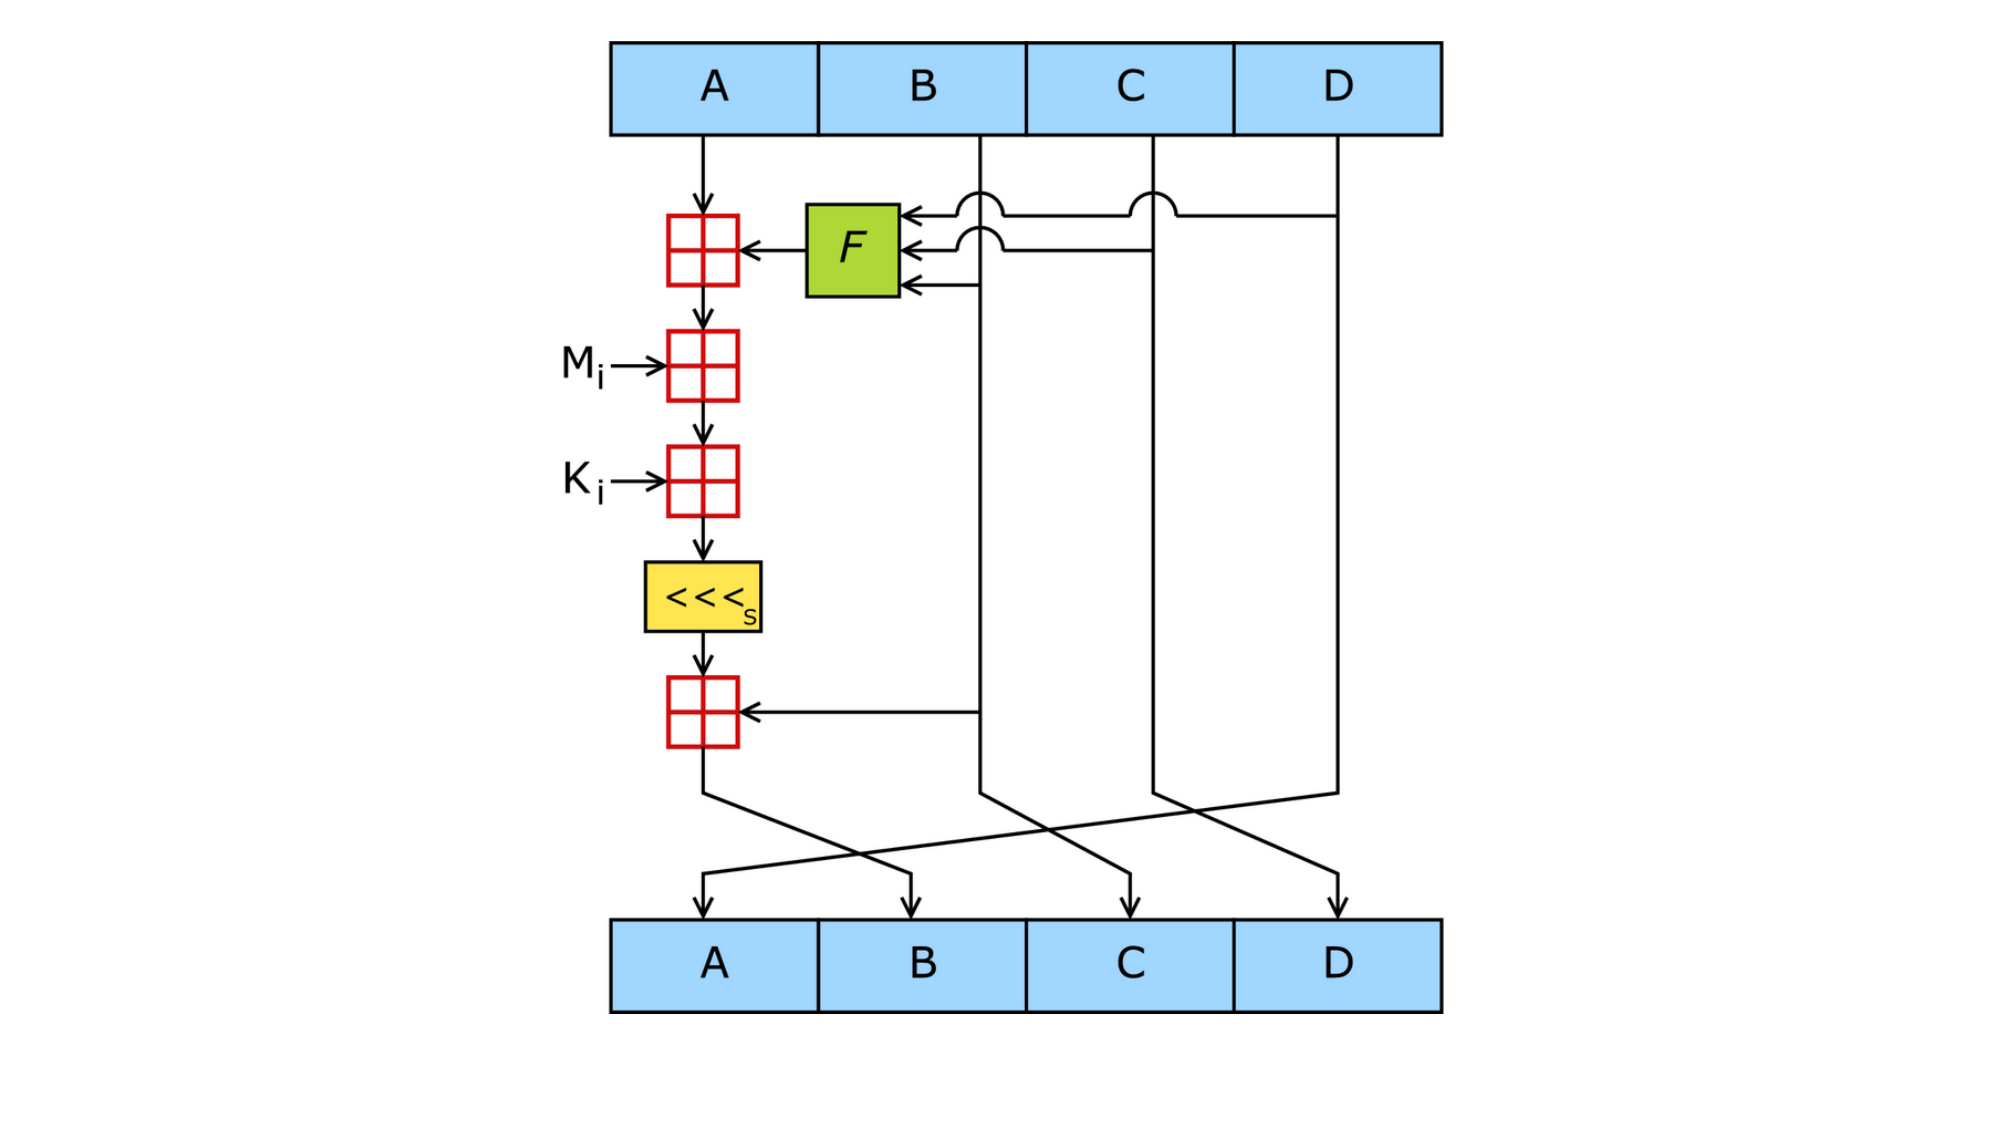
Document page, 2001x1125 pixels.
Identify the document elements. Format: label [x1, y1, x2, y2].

list [559, 41, 1444, 1014]
